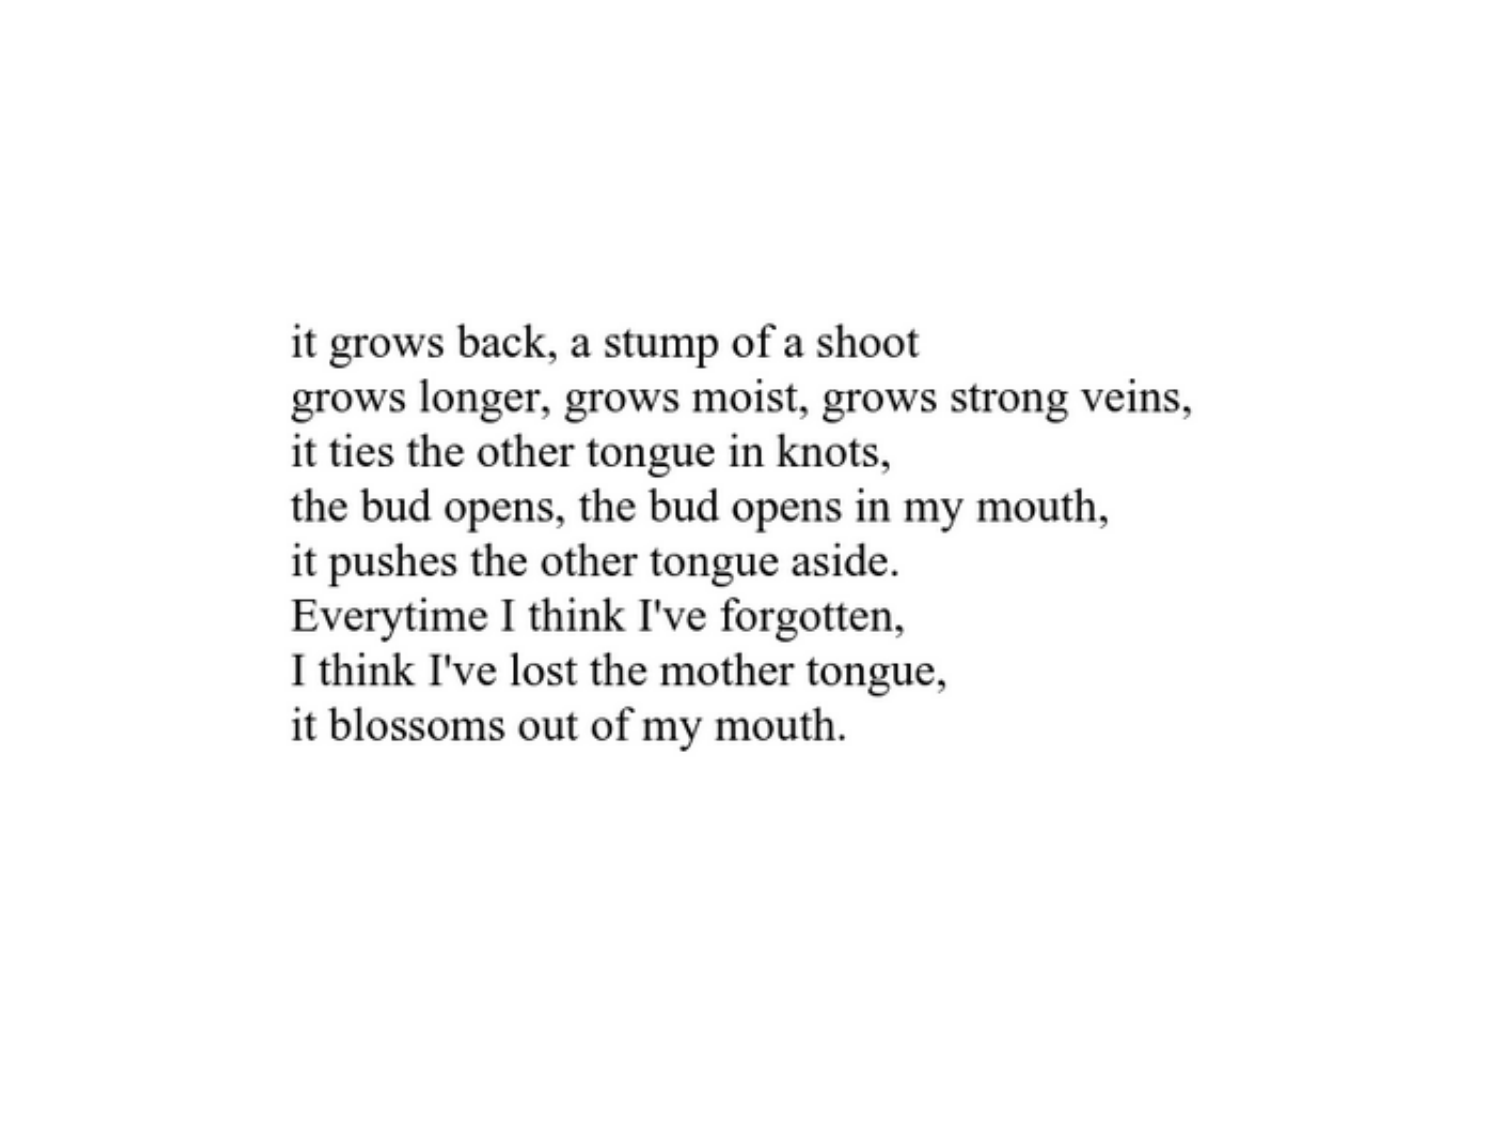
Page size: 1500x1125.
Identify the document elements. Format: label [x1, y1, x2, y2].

picture [276, 313, 1255, 784]
